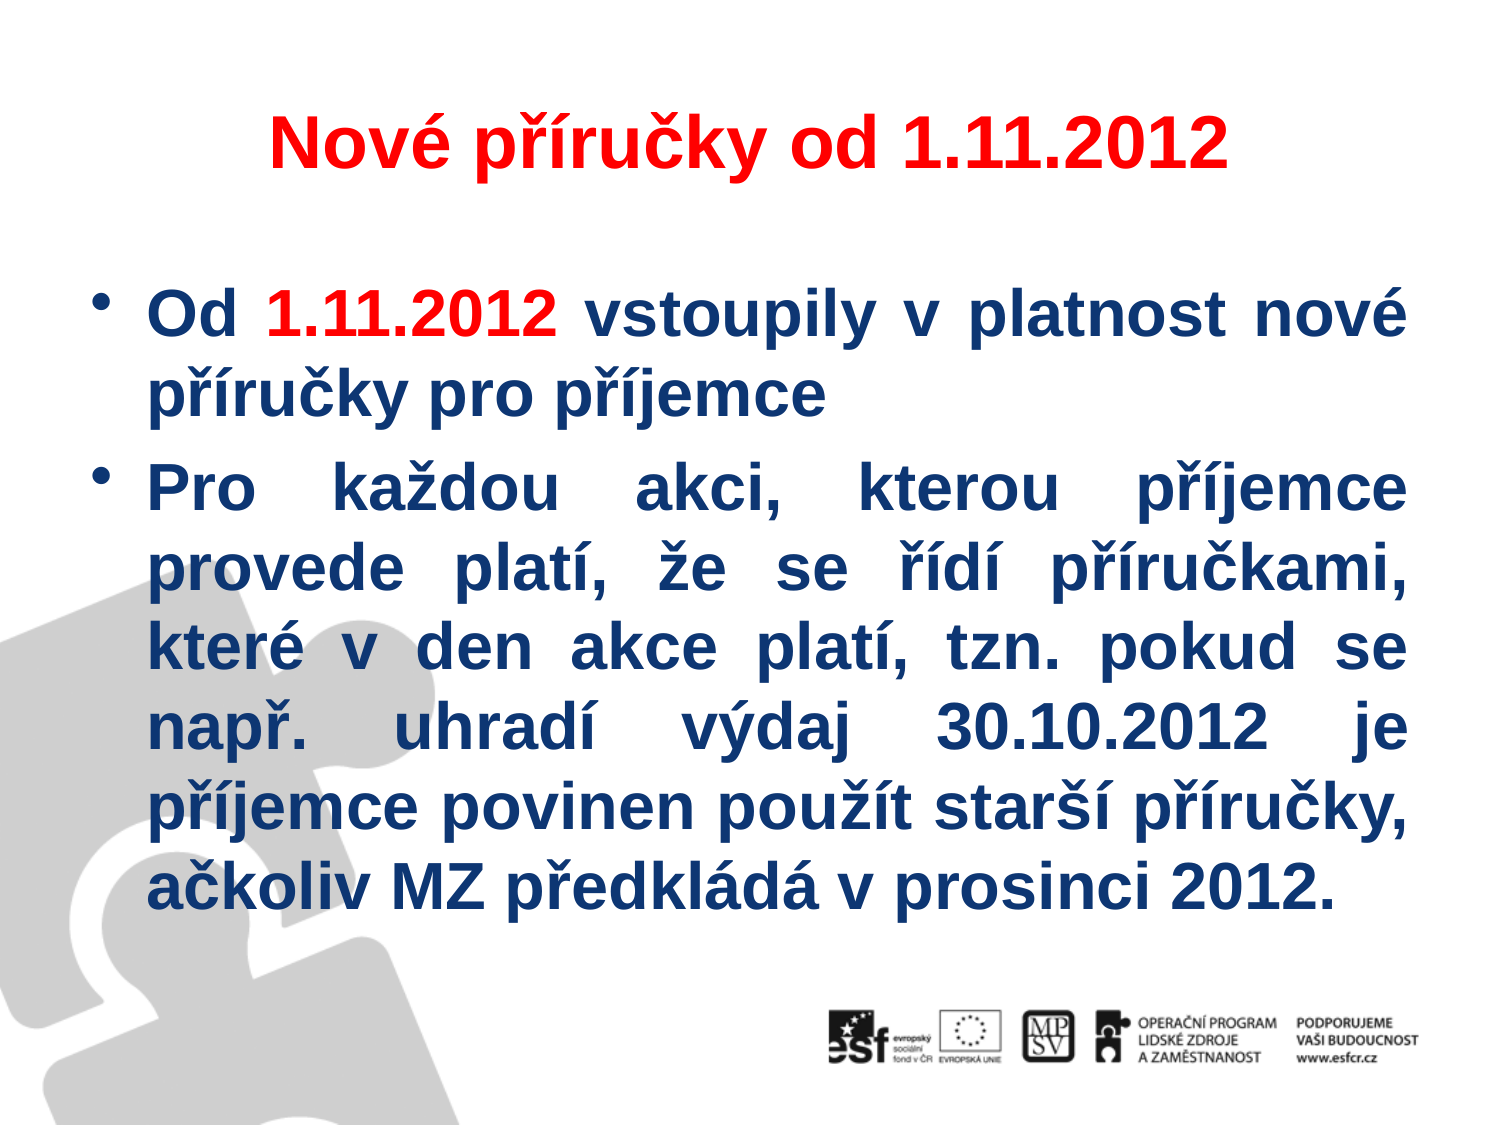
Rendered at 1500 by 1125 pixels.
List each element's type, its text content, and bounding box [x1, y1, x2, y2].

title Nové příručky od 1.11.2012 [74, 44, 1426, 233]
picture [0, 0, 1500, 1125]
list Od 1.11.2012 vstoupily v platnost nové příručky pro příjemce Pro každou akci, kterou příjemce provede platí, že se řídí příručkami, které v den akce platí, tzn. pokud se např. uhradí výdaj 30.10.2012 je příjemce povinen použít starší příručky, ačkoliv MZ předkládá v prosinci 2012. [74, 262, 1426, 1006]
